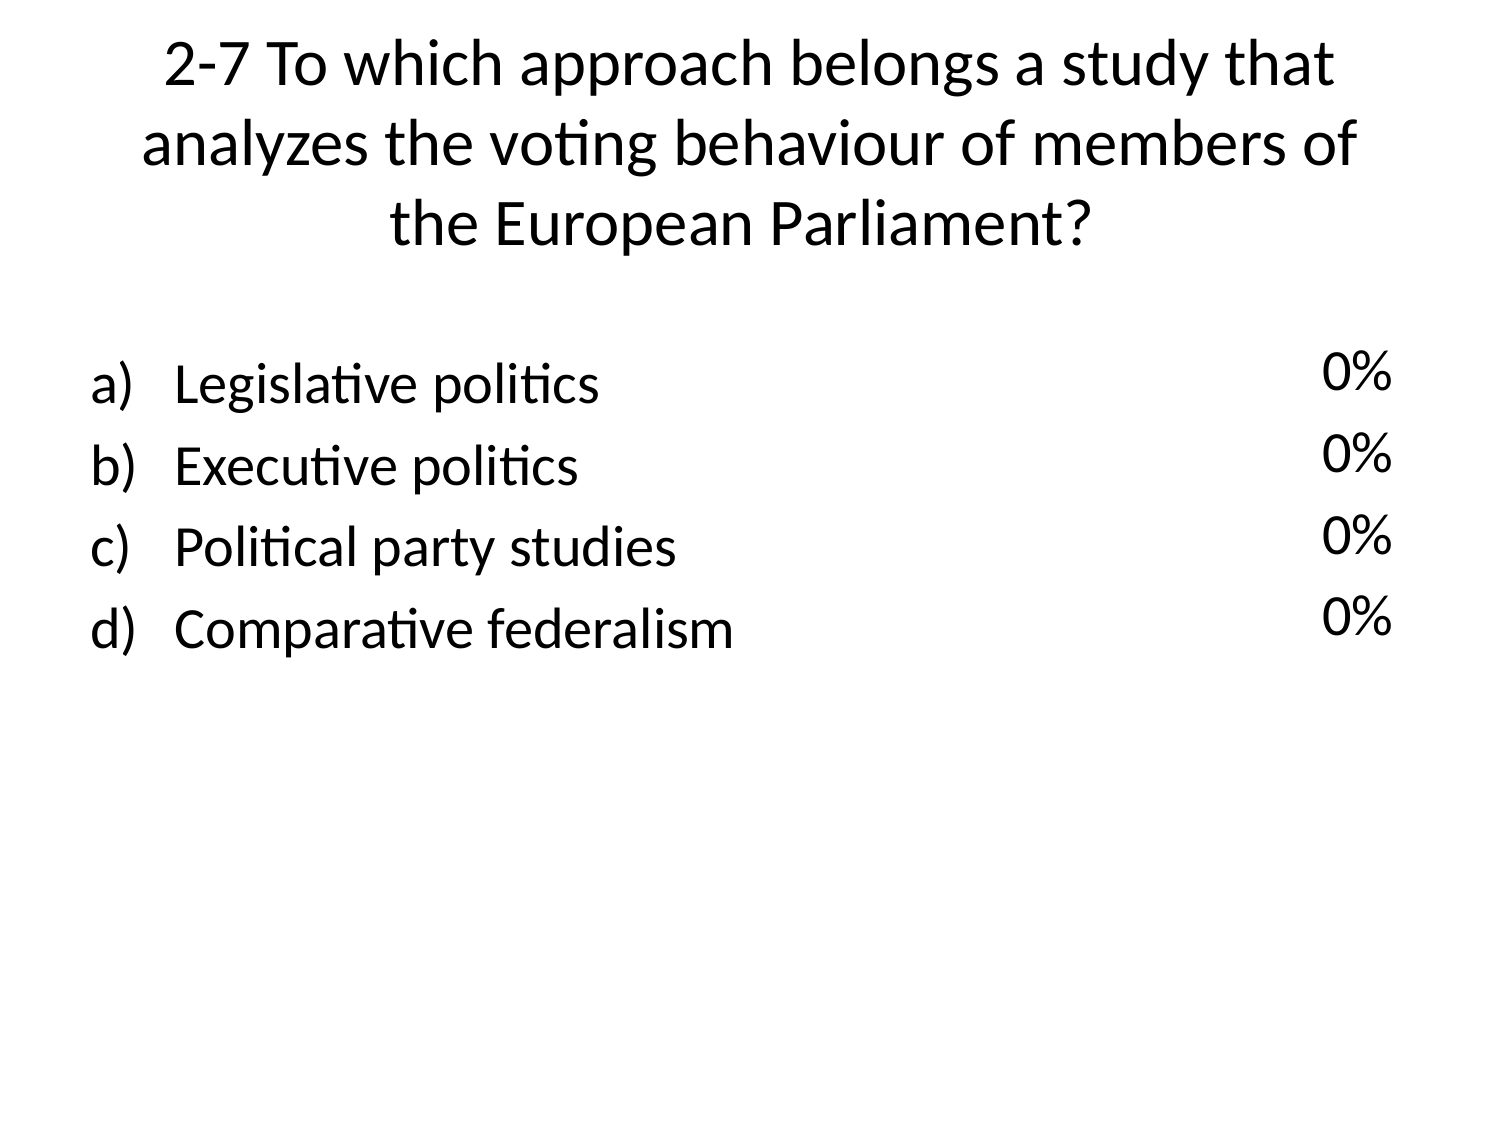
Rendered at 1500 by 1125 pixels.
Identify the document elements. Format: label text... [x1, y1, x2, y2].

list 0% 0% 0% 0% [1124, 324, 1409, 1068]
list Legislative politics Executive politics Political party studies Comparative federalism [74, 337, 1117, 679]
title 2-7 To which approach belongs a study that analyzes the voting behaviour of members of the European Parliament? [74, 11, 1426, 267]
